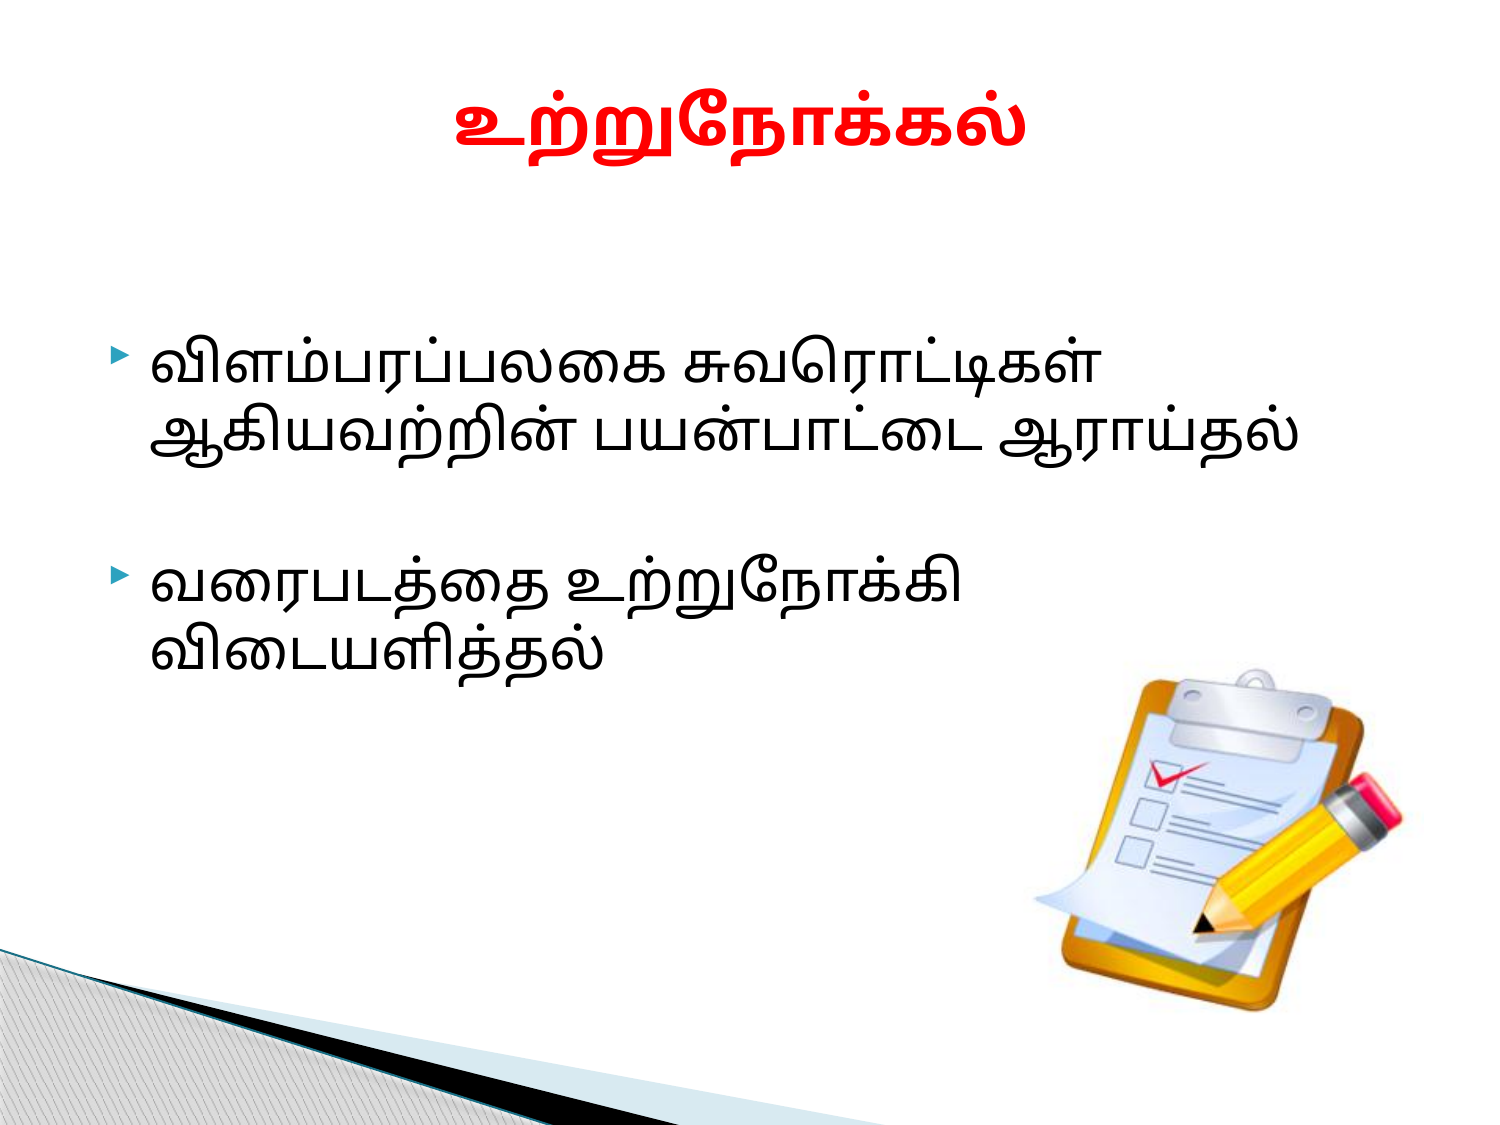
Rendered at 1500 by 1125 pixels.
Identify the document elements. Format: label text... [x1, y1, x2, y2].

picture [999, 637, 1424, 1062]
title உற்றுநோக்கல் [75, 24, 1425, 213]
list விளம்பரப்பலகை சுவரொட்டிகள் ஆகியவற்றின் பயன்பாட்டை ஆராய்தல் வரைபடத்தை உற்றுநோக்கி விடையளித்தல் [75, 243, 1425, 1063]
